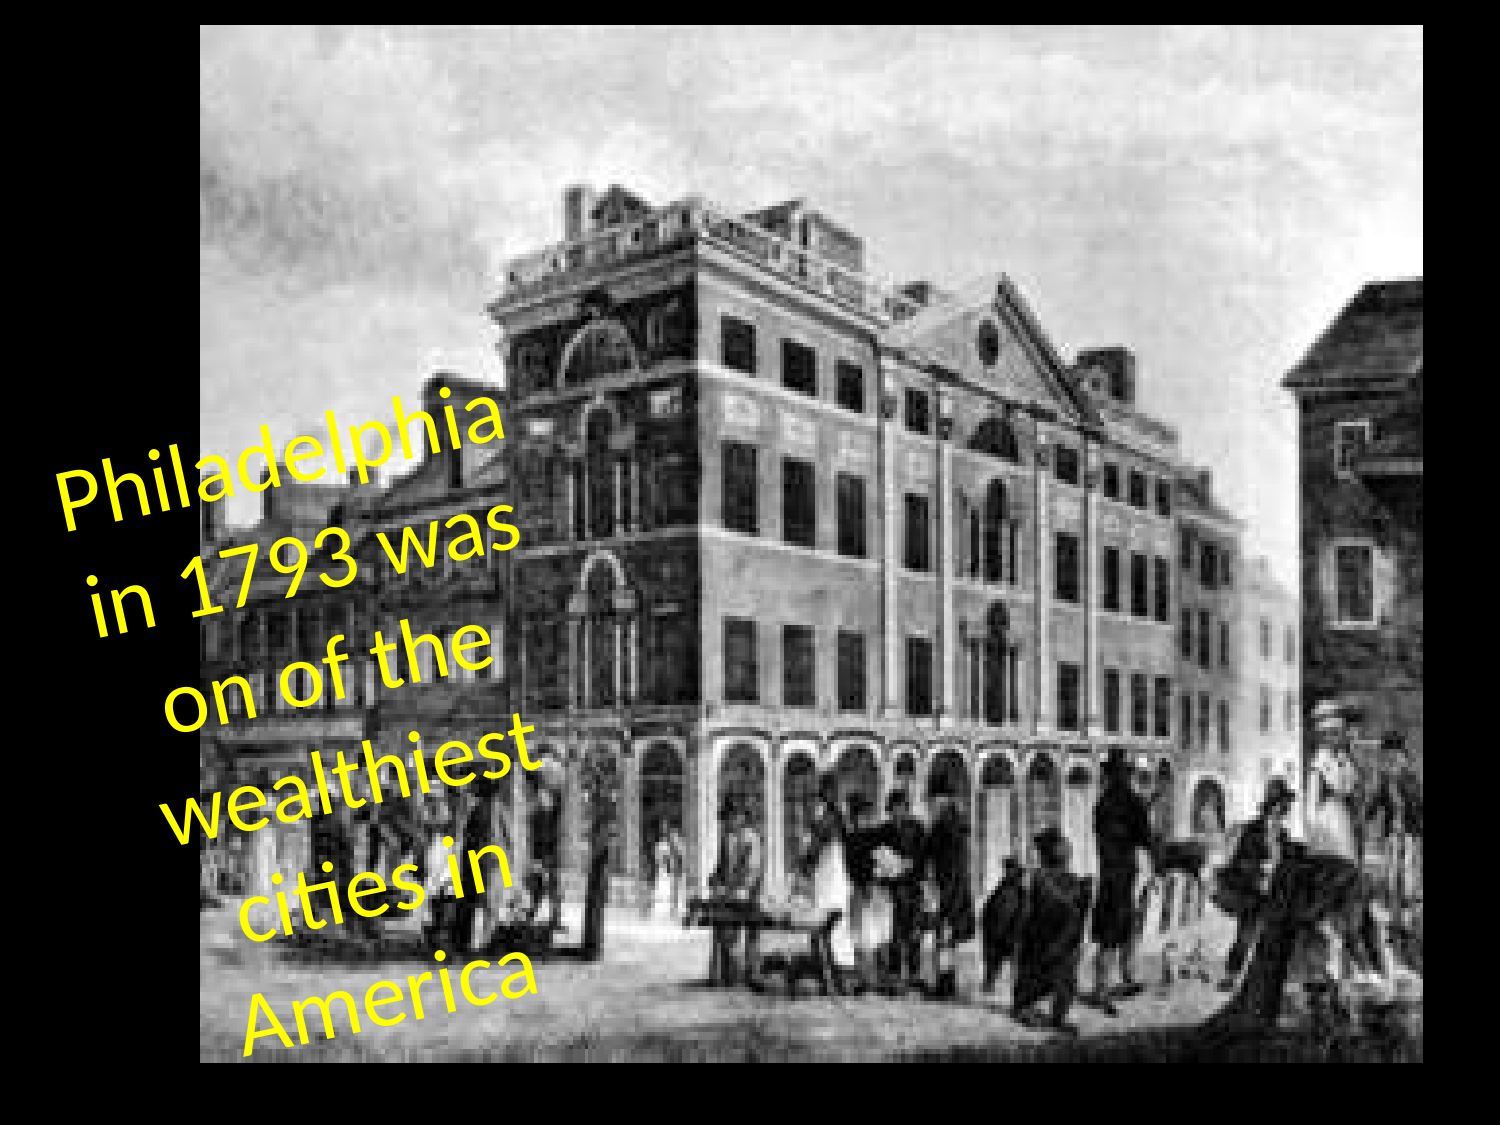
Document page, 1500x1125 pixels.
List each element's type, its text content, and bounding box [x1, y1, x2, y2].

list Philadelphia in 1793 was on of the wealthiest cities in America [9, 404, 190, 975]
picture [199, 25, 1424, 1063]
